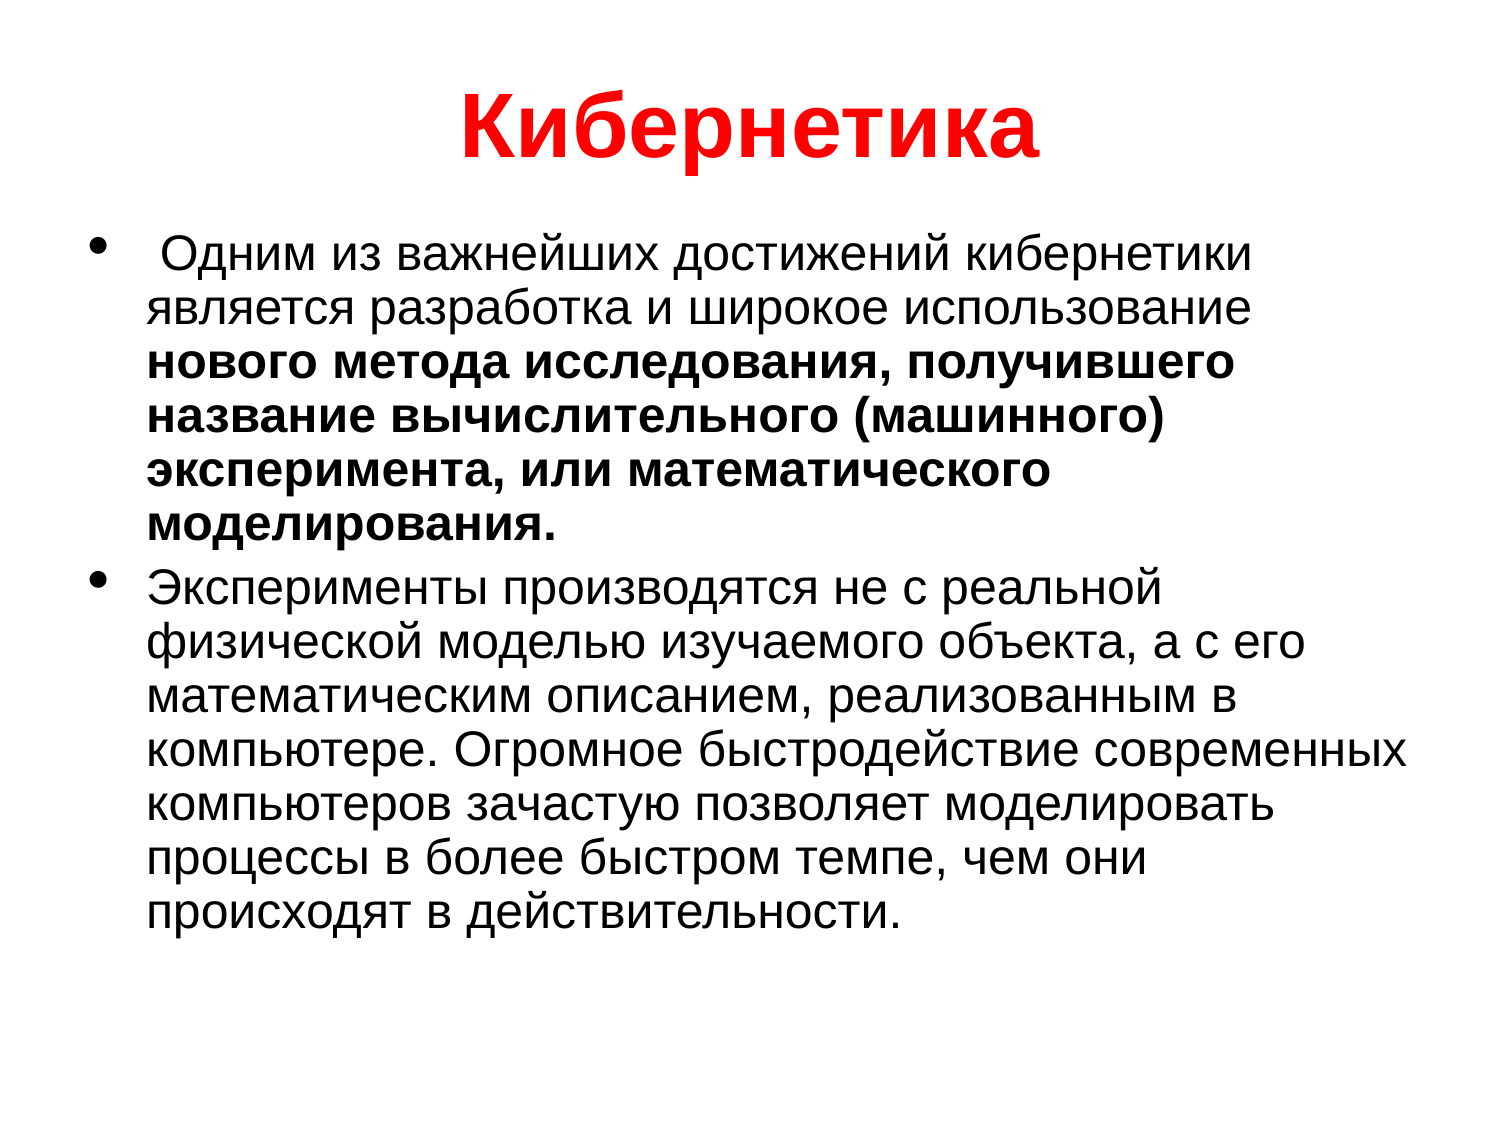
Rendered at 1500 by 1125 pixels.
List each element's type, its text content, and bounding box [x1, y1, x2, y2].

text_box Одним из важнейших достижений кибернетики является разработка и широкое использование нового метода исследования, получившего название вычислительного (машинного) эксперимента, или математического моделирования. Эксперименты производятся не с реальной физической моделью изучаемого объекта, а с его математическим описанием, реализованным в компьютере. Огромное быстродействие современных компьютеров зачастую позволяет моделировать процессы в более быстром темпе, чем они происходят в действительности. [75, 219, 1425, 1005]
text_box Кибернетика [75, 45, 1425, 197]
